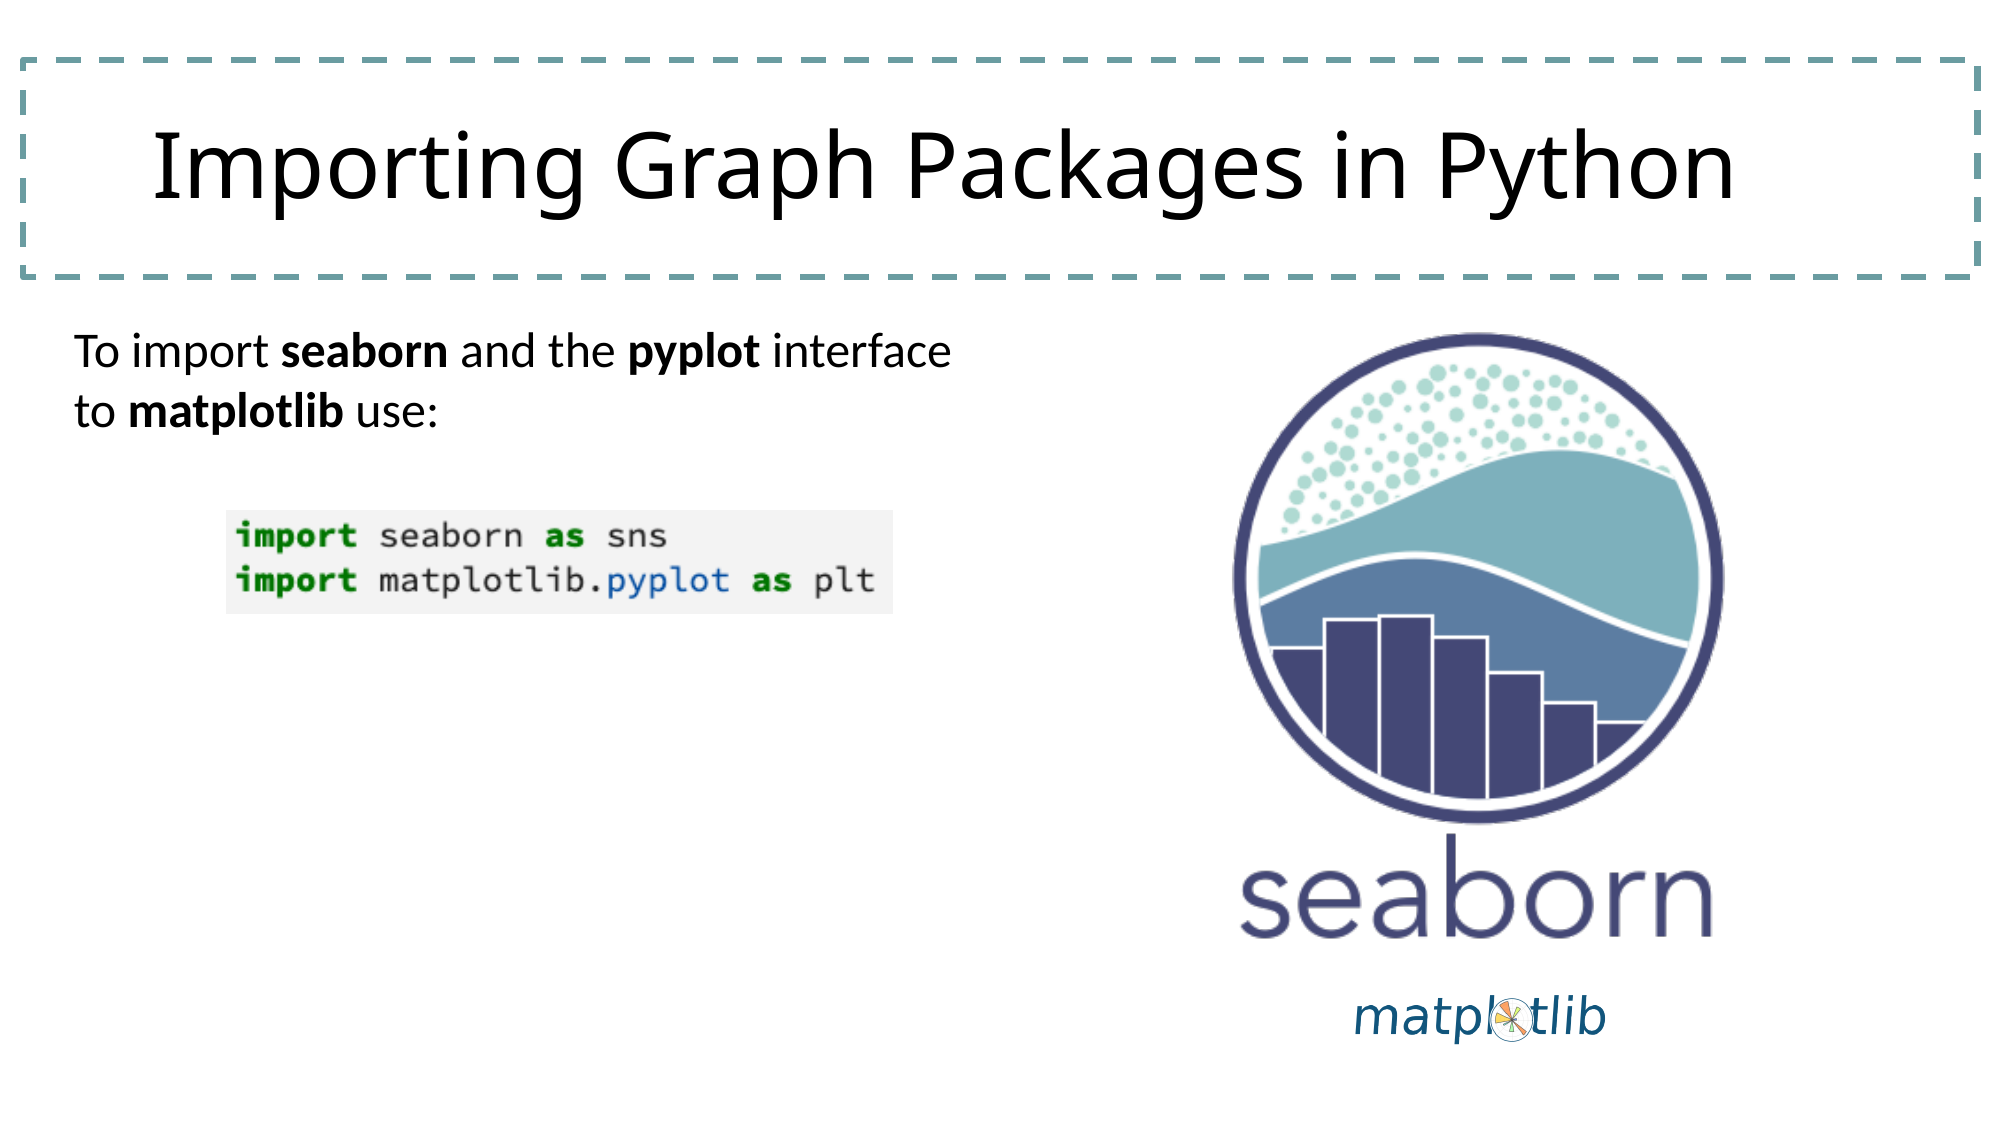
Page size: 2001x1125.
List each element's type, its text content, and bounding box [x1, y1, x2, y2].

picture [226, 510, 893, 615]
picture [1107, 310, 1849, 1052]
title Importing Graph Packages in Python [137, 59, 1863, 278]
text_box To import seaborn and the pyplot interface to matplotlib use: [58, 310, 1013, 505]
